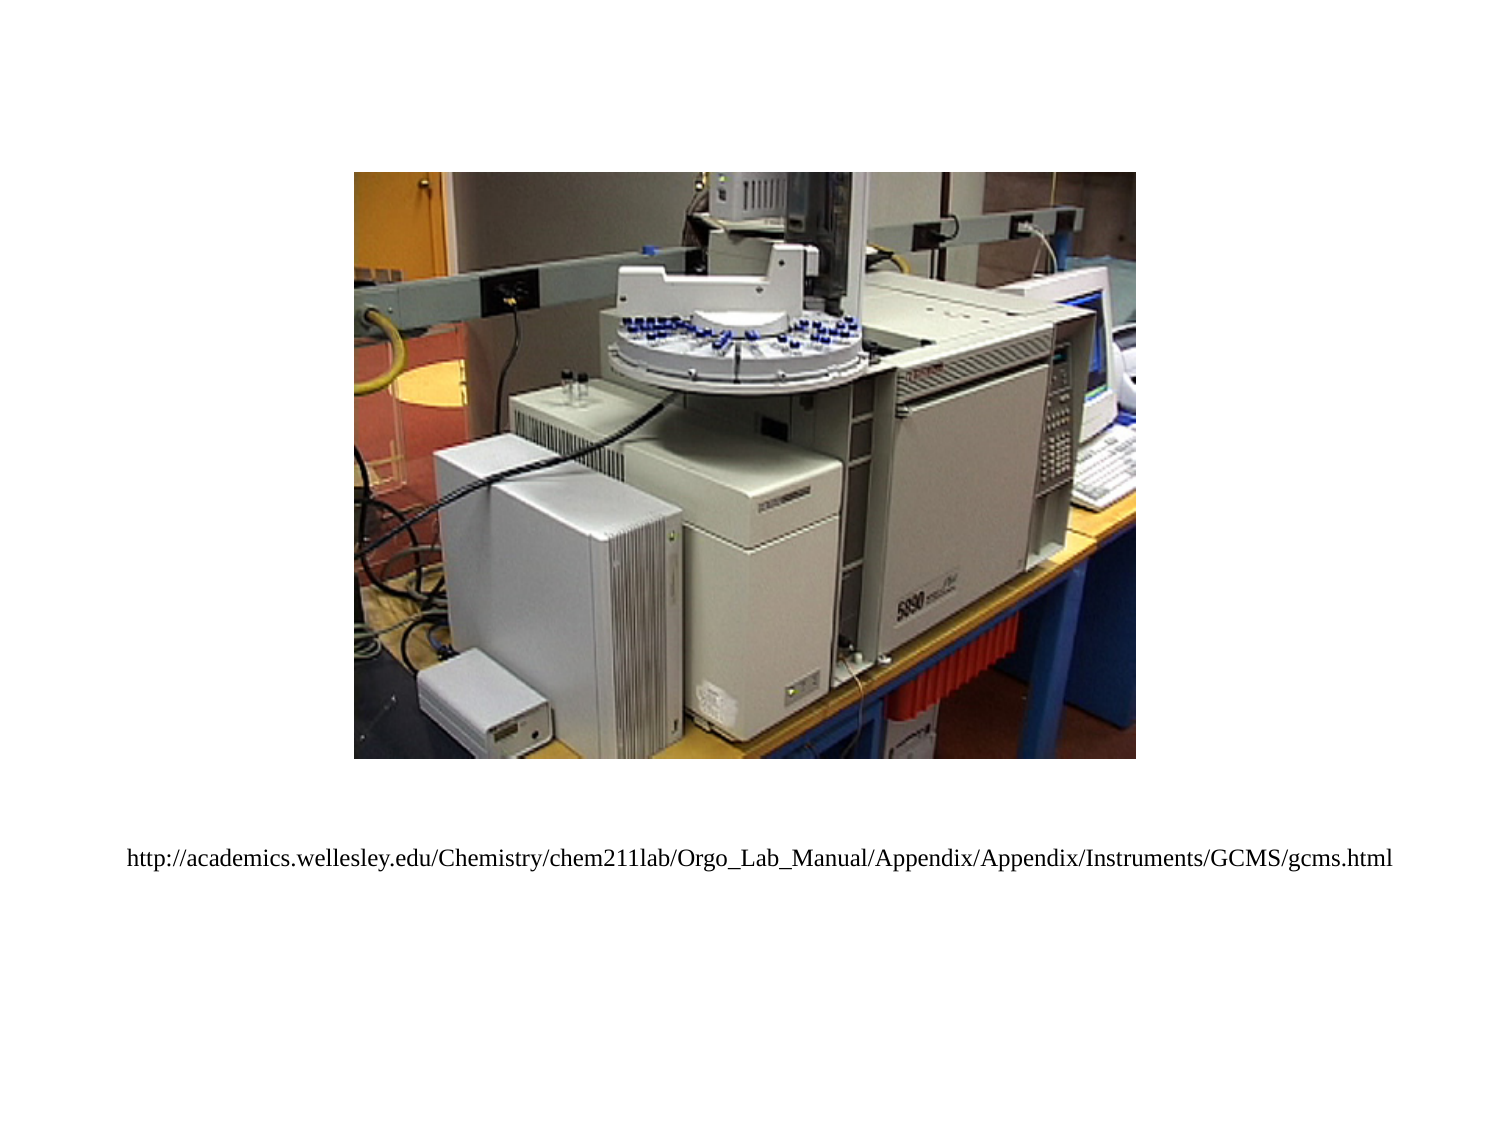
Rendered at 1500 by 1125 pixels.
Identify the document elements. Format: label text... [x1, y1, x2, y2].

picture [354, 172, 1137, 759]
text_box http://academics.wellesley.edu/Chemistry/chem211lab/Orgo_Lab_Manual/Appendix/Appendix/Instruments/GCMS/gcms.html [112, 834, 1447, 879]
